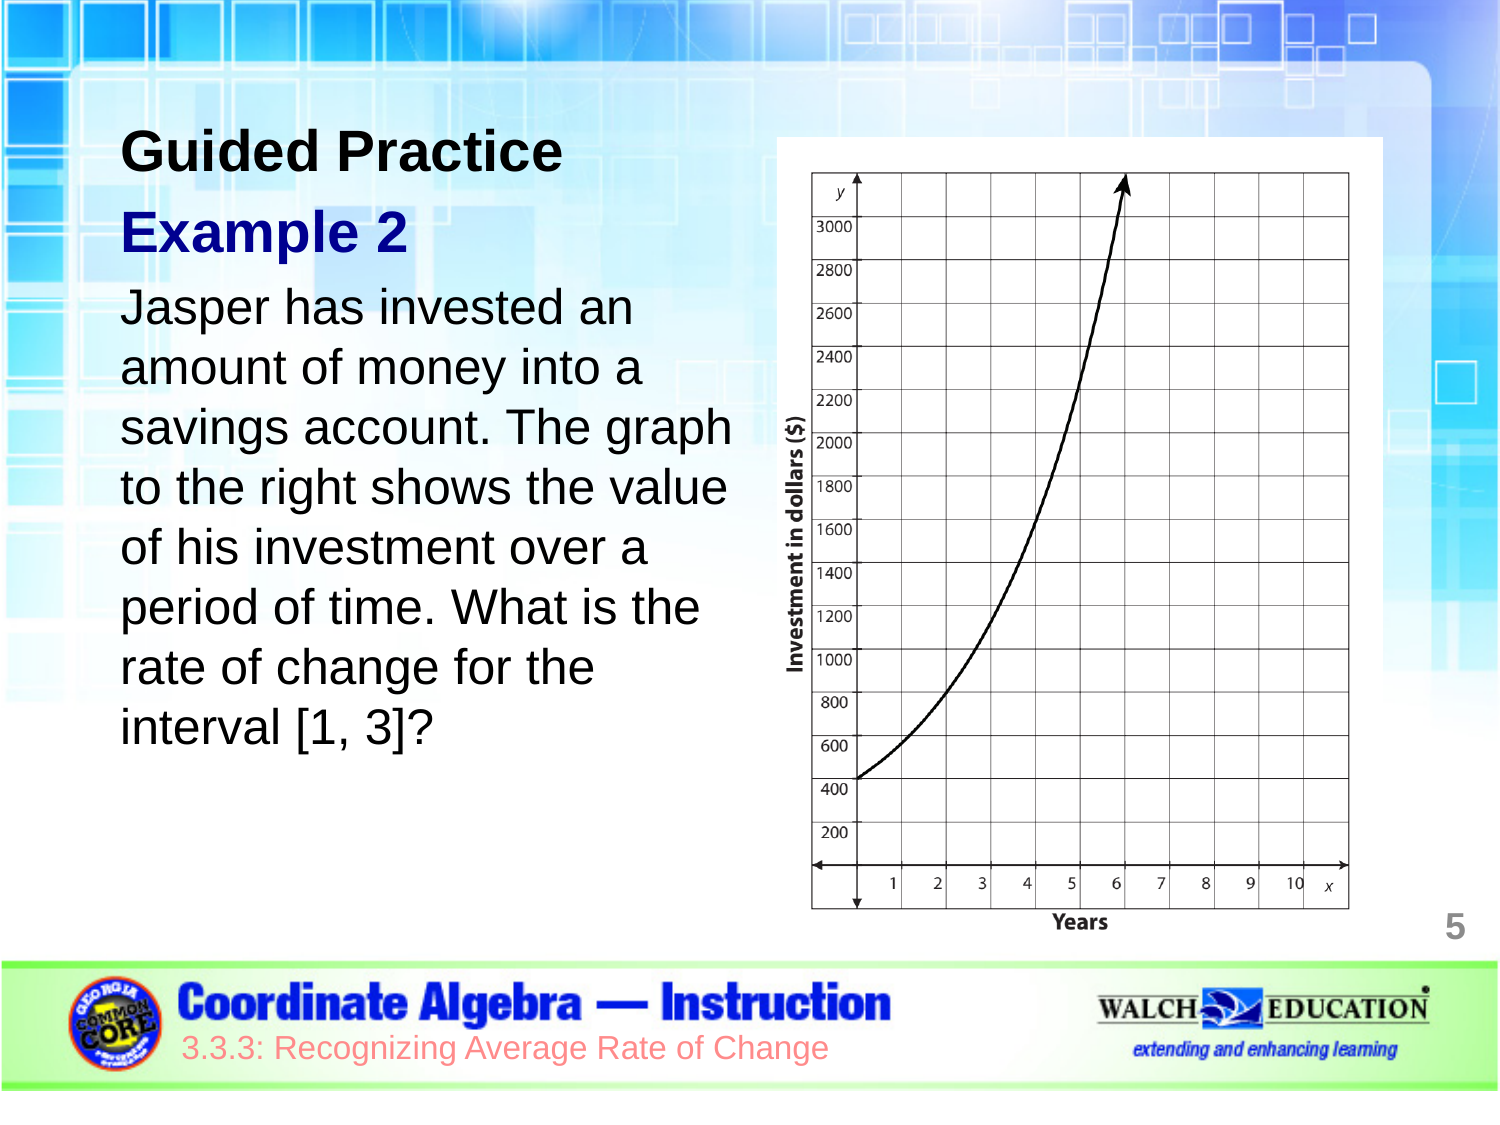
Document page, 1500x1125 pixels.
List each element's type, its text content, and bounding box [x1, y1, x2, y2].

picture [1, 0, 1500, 1091]
slide_number 5 [1386, 901, 1481, 949]
subtitle Guided Practice Example 2 Jasper has invested an amount of money into a savings account. The graph to the right shows the value of his investment over a period of time. What is the rate of change for the interval [1, 3]? [105, 105, 1428, 925]
footer 3.3.3: Recognizing Average Rate of Change [166, 1024, 1080, 1069]
